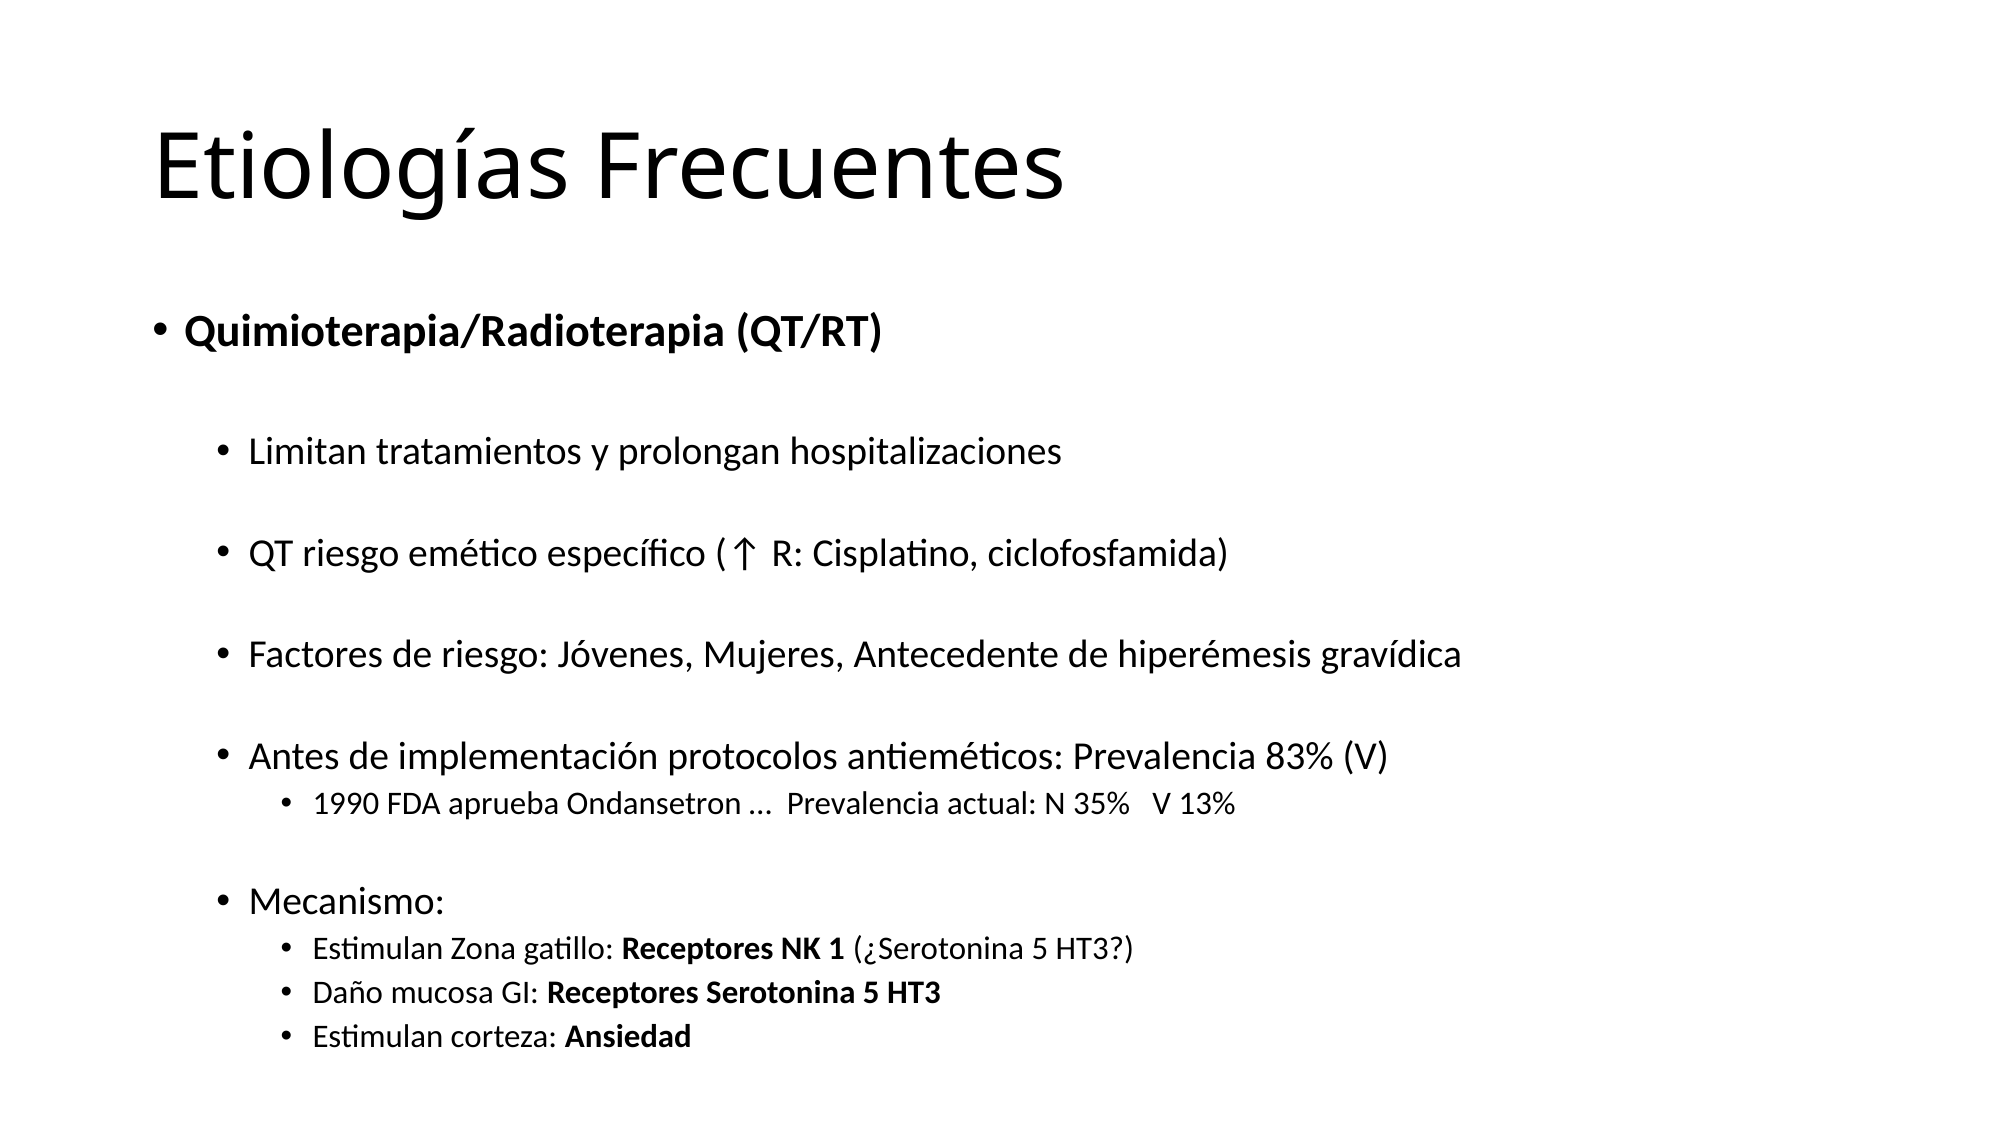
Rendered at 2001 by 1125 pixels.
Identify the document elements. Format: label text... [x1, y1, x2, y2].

title Etiologías Frecuentes [137, 59, 1863, 278]
list Quimioterapia/Radioterapia (QT/RT) Limitan tratamientos y prolongan hospitalizaciones QT riesgo emético específico (↑ R: Cisplatino, ciclofosfamida) Factores de riesgo: Jóvenes, Mujeres, Antecedente de hiperémesis gravídica Antes de implementación protocolos antieméticos: Prevalencia 83% (V) 1990 FDA aprueba Ondansetron … Prevalencia actual: N 35% V 13% Mecanismo: Estimulan Zona gatillo: Receptores NK 1 (¿Serotonina 5 HT3?) Daño mucosa GI: Receptores Serotonina 5 HT3 Estimulan corteza: Ansiedad [137, 299, 1863, 1066]
